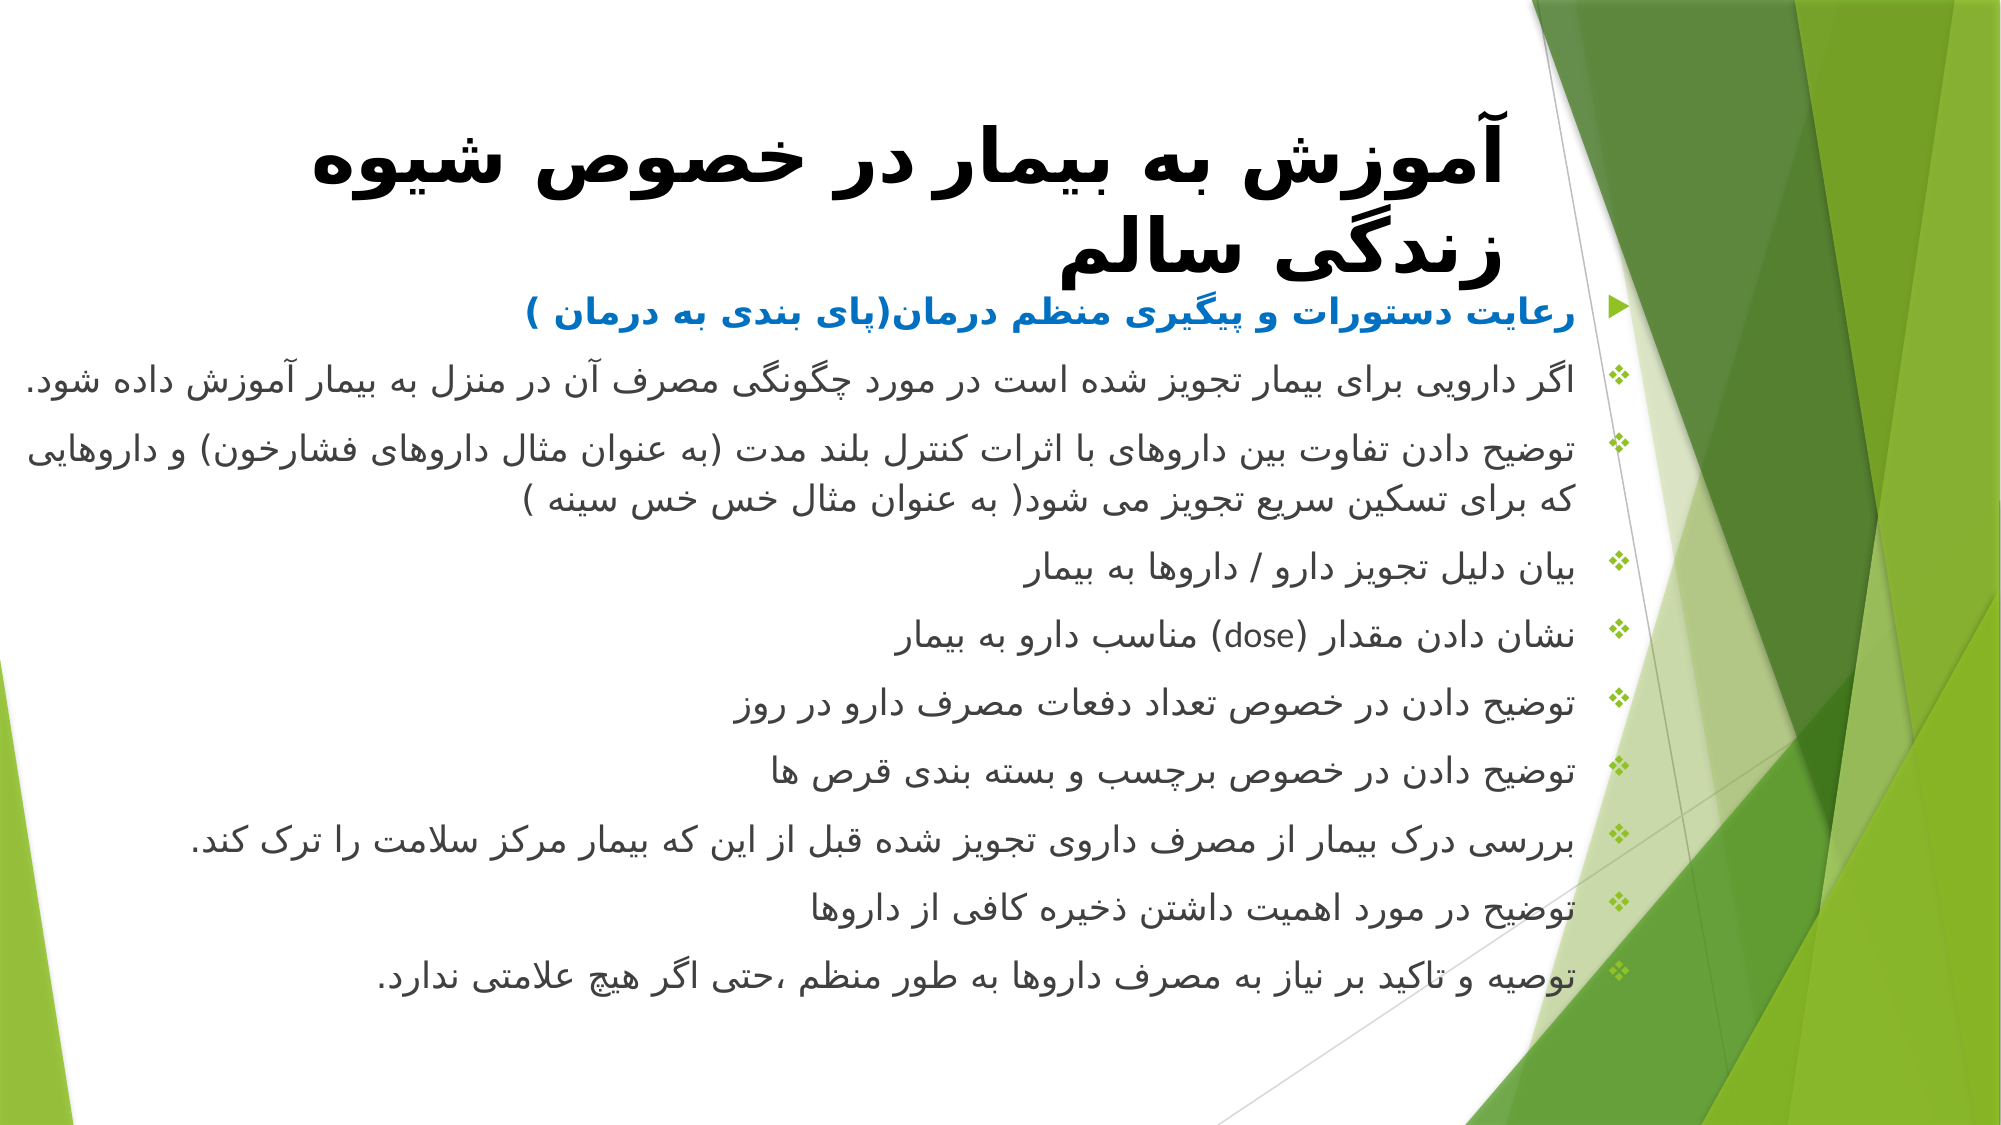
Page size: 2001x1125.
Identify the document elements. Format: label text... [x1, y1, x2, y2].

list رعايت دستورات و پیگیری منظم درمان(پای بندی به درمان ) اگر دارویی برای بیمار تجویز شده است در مورد چگونگی مصرف آن در منزل به بیمار آموزش داده شود. توضیح دادن تفاوت بین داروهای با اثرات کنترل بلند مدت (به عنوان مثال داروهای فشارخون) و داروهایی که برای تسکین سریع تجویز می شود( به عنوان مثال خس خس سینه ) بیان دلیل تجویز دارو / داروها به بیمار نشان دادن مقدار (dose) مناسب دارو به بیمار توضیح دادن در خصوص تعداد دفعات مصرف دارو در روز توضيح دادن در خصوص برچسب و بسته بندی قرص ها بررسی درک بیمار از مصرف داروی تجویز شده قبل از این که بیمار مرکز سلامت را ترک کند. توضیح در مورد اهمیت داشتن ذخیره کافی از داروها توصيه و تاكيد بر نیاز به مصرف داروها به طور منظم ،حتی اگر هیچ علامتی ندارد. [0, 274, 1645, 1025]
title آموزش به بیمار در خصوص شیوه زندگی سالم [111, 99, 1522, 274]
